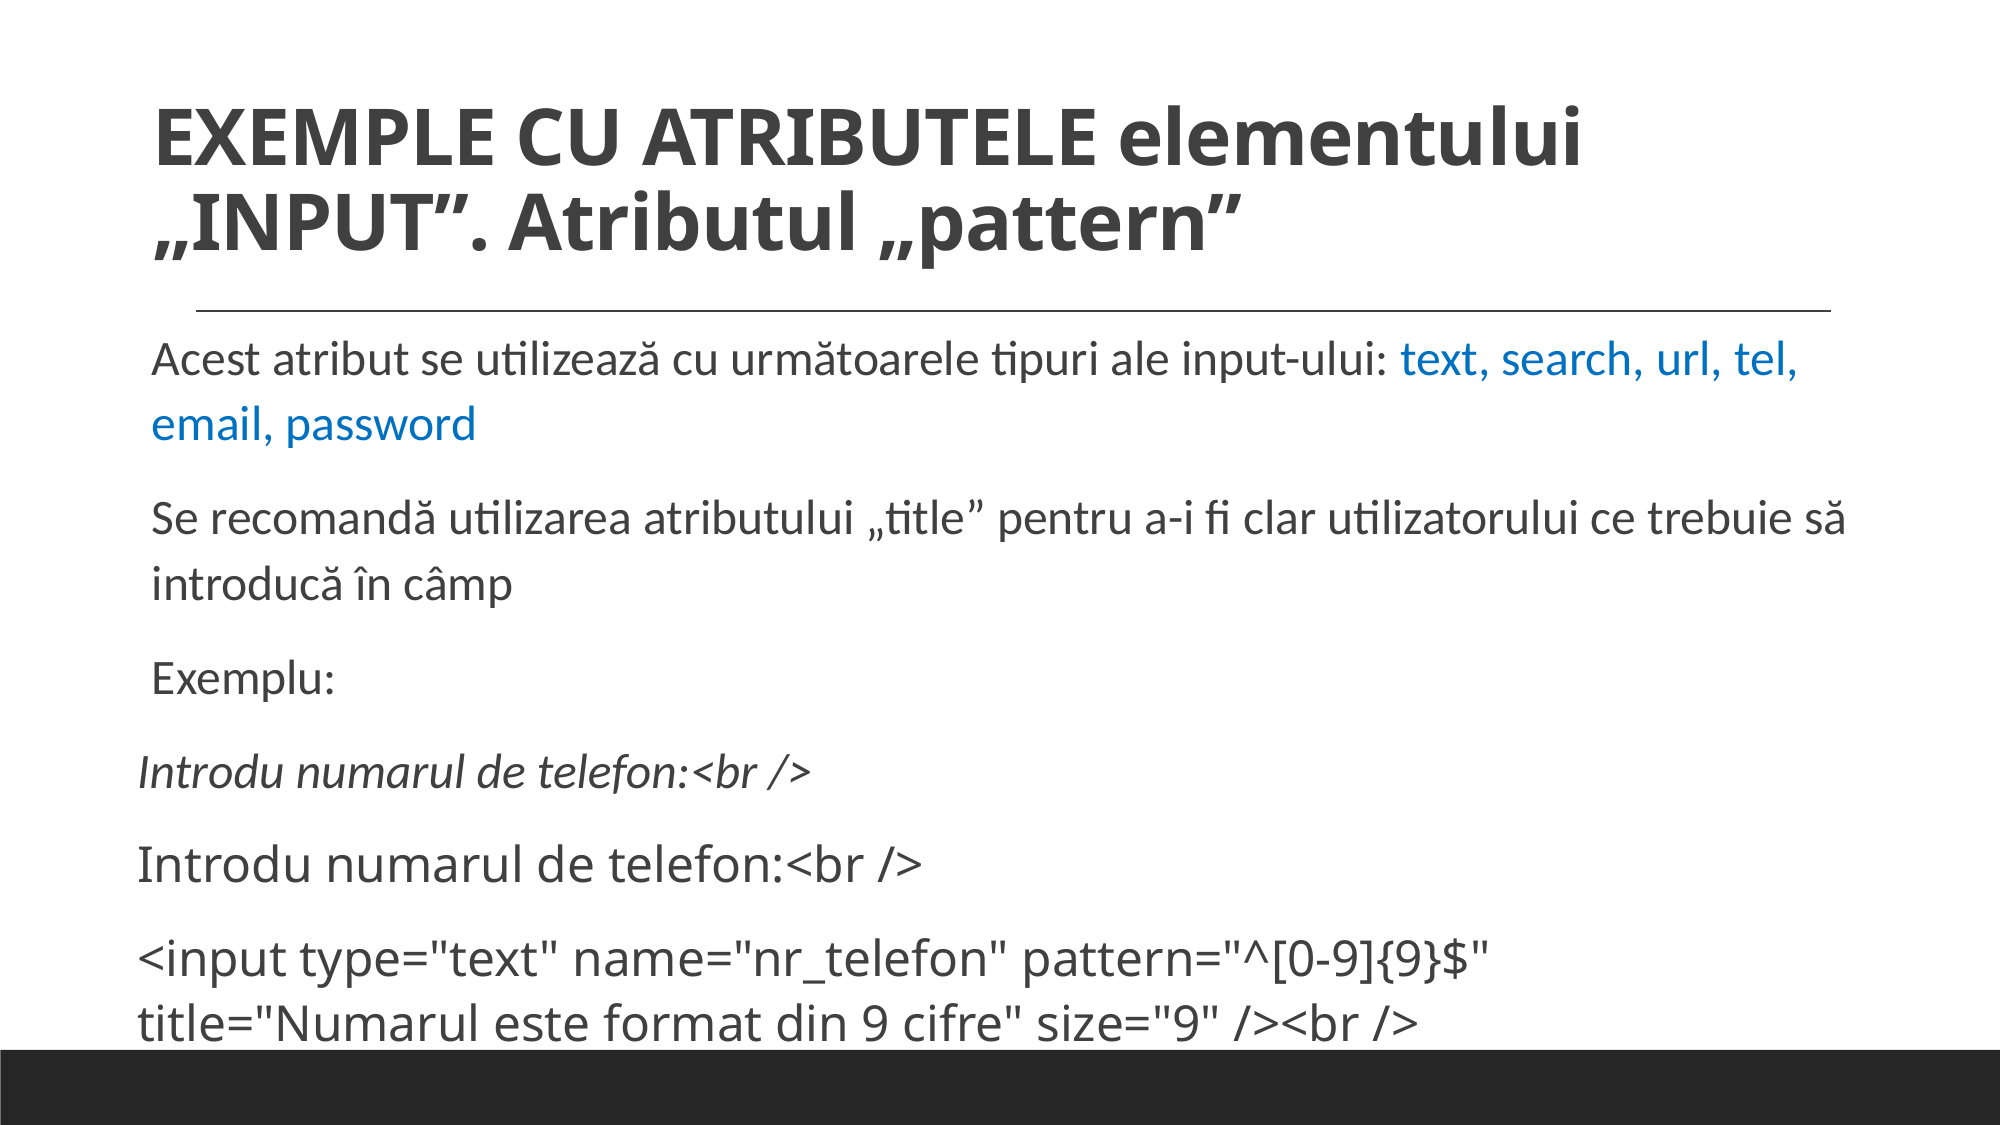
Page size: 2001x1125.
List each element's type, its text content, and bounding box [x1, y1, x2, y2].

title EXEMPLE CU ATRIBUTELE elementului „INPUT”. Atributul „pattern” [137, 46, 1725, 275]
list Acest atribut se utilizează cu următoarele tipuri ale input-ului: text, search, url, tel, email, password Se recomandă utilizarea atributului „title” pentru a-i fi clar utilizatorului ce trebuie să introducă în câmp Exemplu: Introdu numarul de telefon:<br /> Introdu numarul de telefon:<br /> <input type="text" name="nr_telefon" pattern="^[0-9]{9}$" title="Numarul este format din 9 cifre" size="9" /><br /> [137, 312, 1892, 1063]
